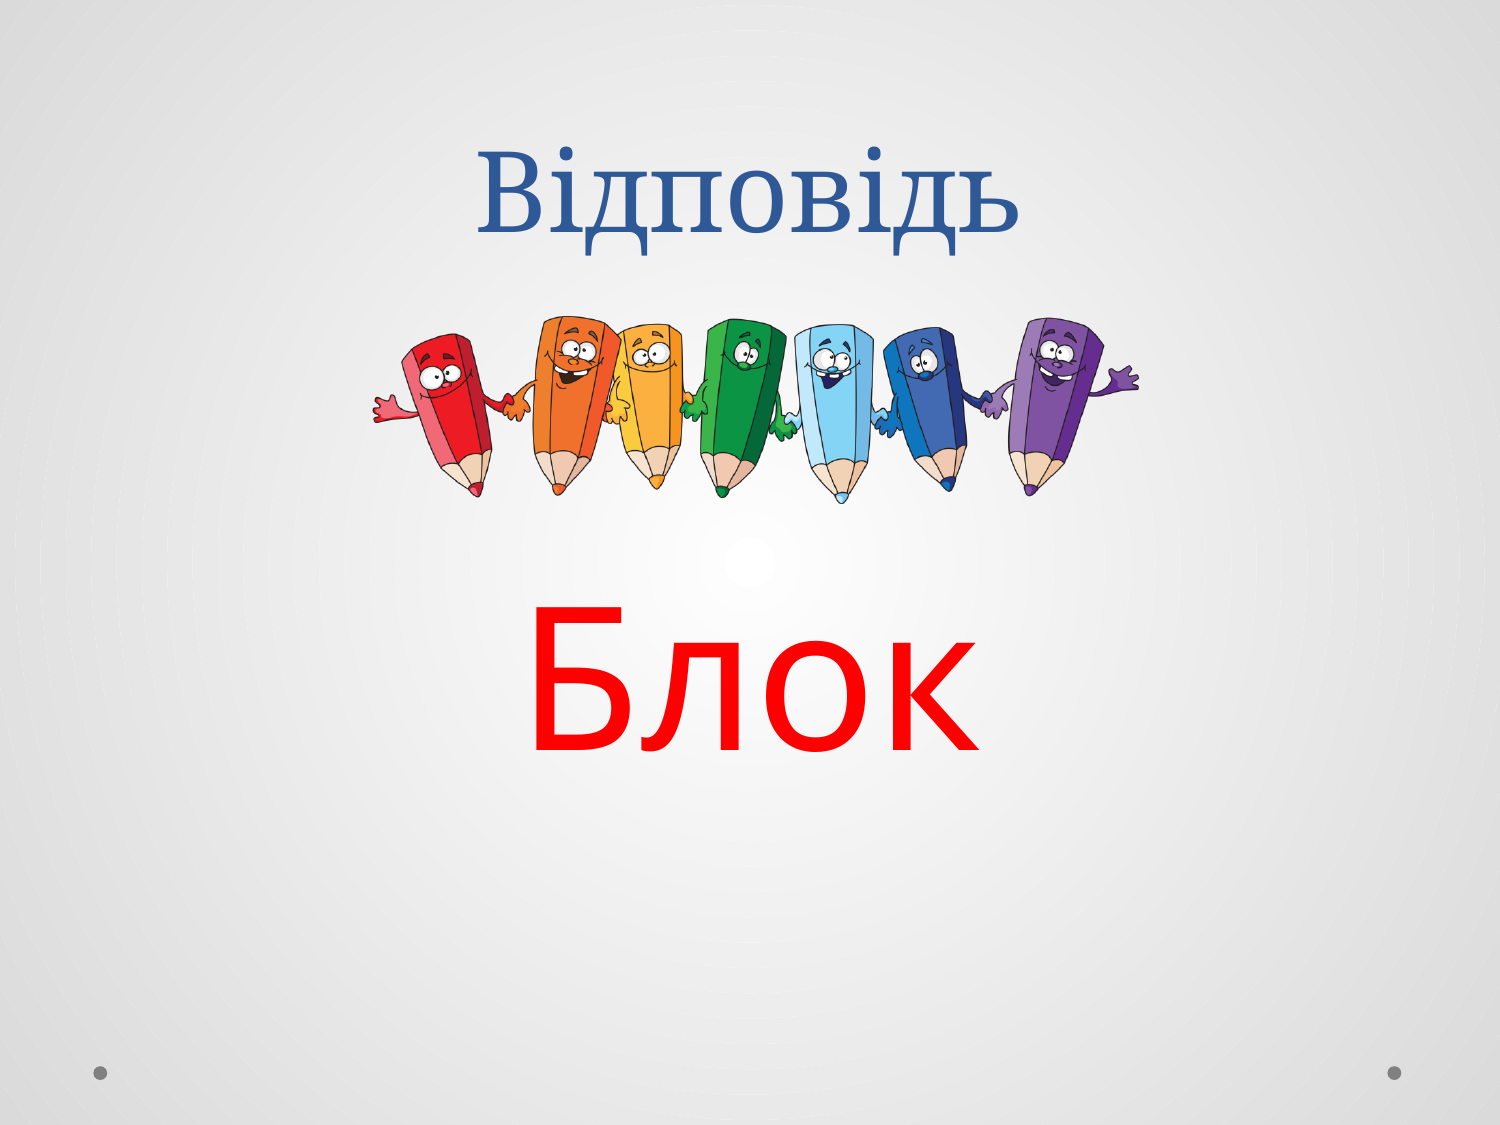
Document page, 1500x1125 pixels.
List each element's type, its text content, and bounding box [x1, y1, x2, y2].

picture [372, 314, 1140, 504]
list Блок [75, 262, 1425, 1005]
title Відповідь [75, 0, 1425, 262]
